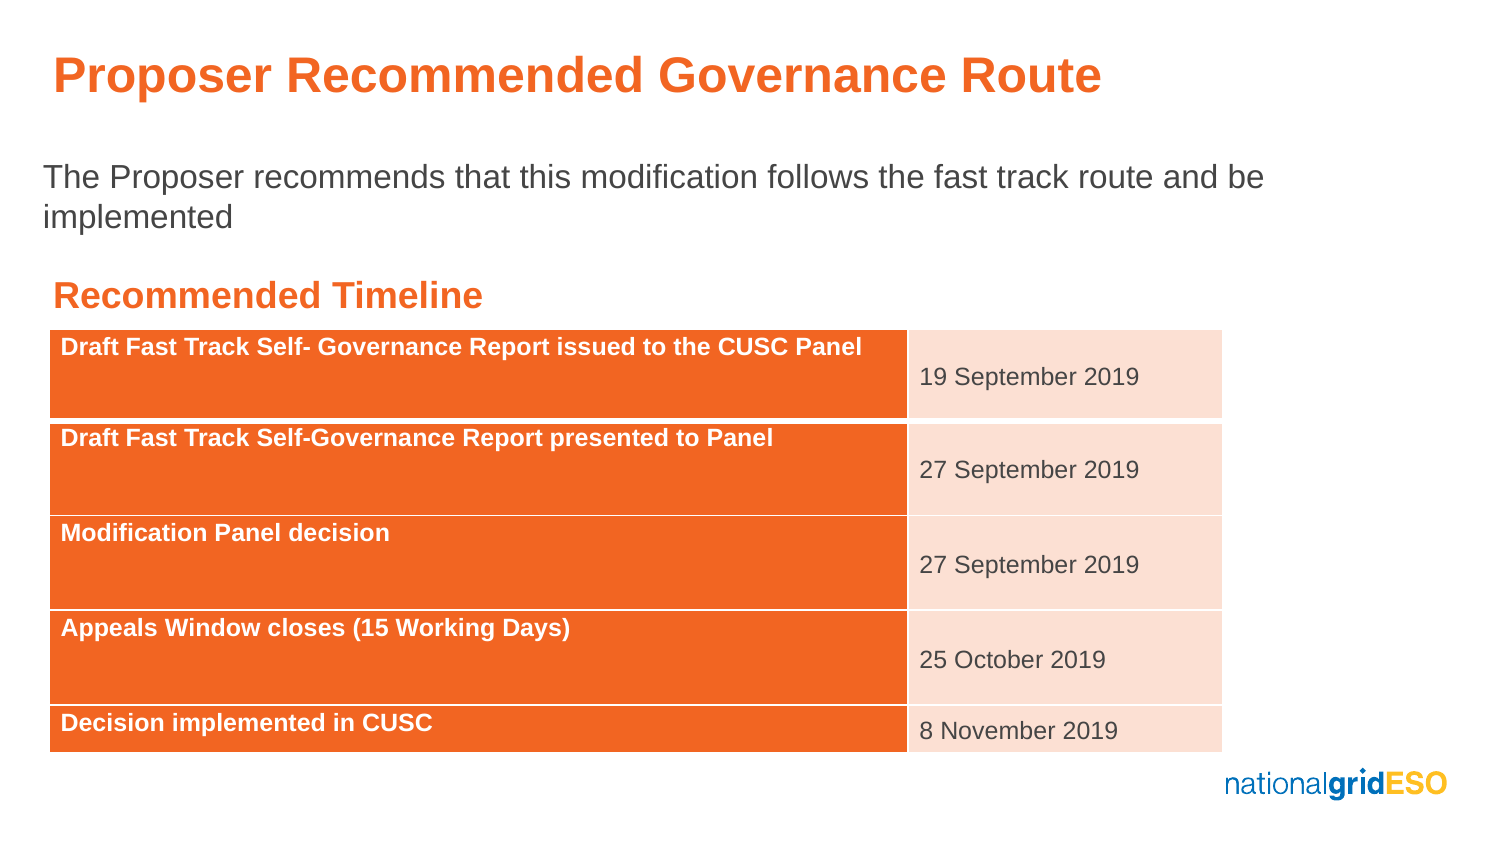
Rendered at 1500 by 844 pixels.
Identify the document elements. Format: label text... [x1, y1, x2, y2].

table_cell Modification Panel decision [50, 516, 907, 609]
table_cell Appeals Window closes (15 Working Days) [50, 611, 907, 704]
table_cell Decision implemented in CUSC [50, 706, 907, 752]
table_cell 27 September 2019 [909, 516, 1222, 609]
table_cell Draft Fast Track Self-Governance Report presented to Panel [50, 424, 907, 515]
table_header Draft Fast Track Self- Governance Report issued to the CUSC Panel [50, 330, 907, 418]
table_cell 25 October 2019 [909, 611, 1222, 704]
title Proposer Recommended Governance Route [53, 54, 1314, 103]
text_box Recommended Timeline [53, 280, 1052, 328]
text_box The Proposer recommends that this modification follows the fast track route and be implemented [42, 155, 1437, 236]
table_cell 8 November 2019 [909, 706, 1222, 752]
table_cell 27 September 2019 [909, 424, 1222, 515]
table_header 19 September 2019 [909, 330, 1222, 418]
